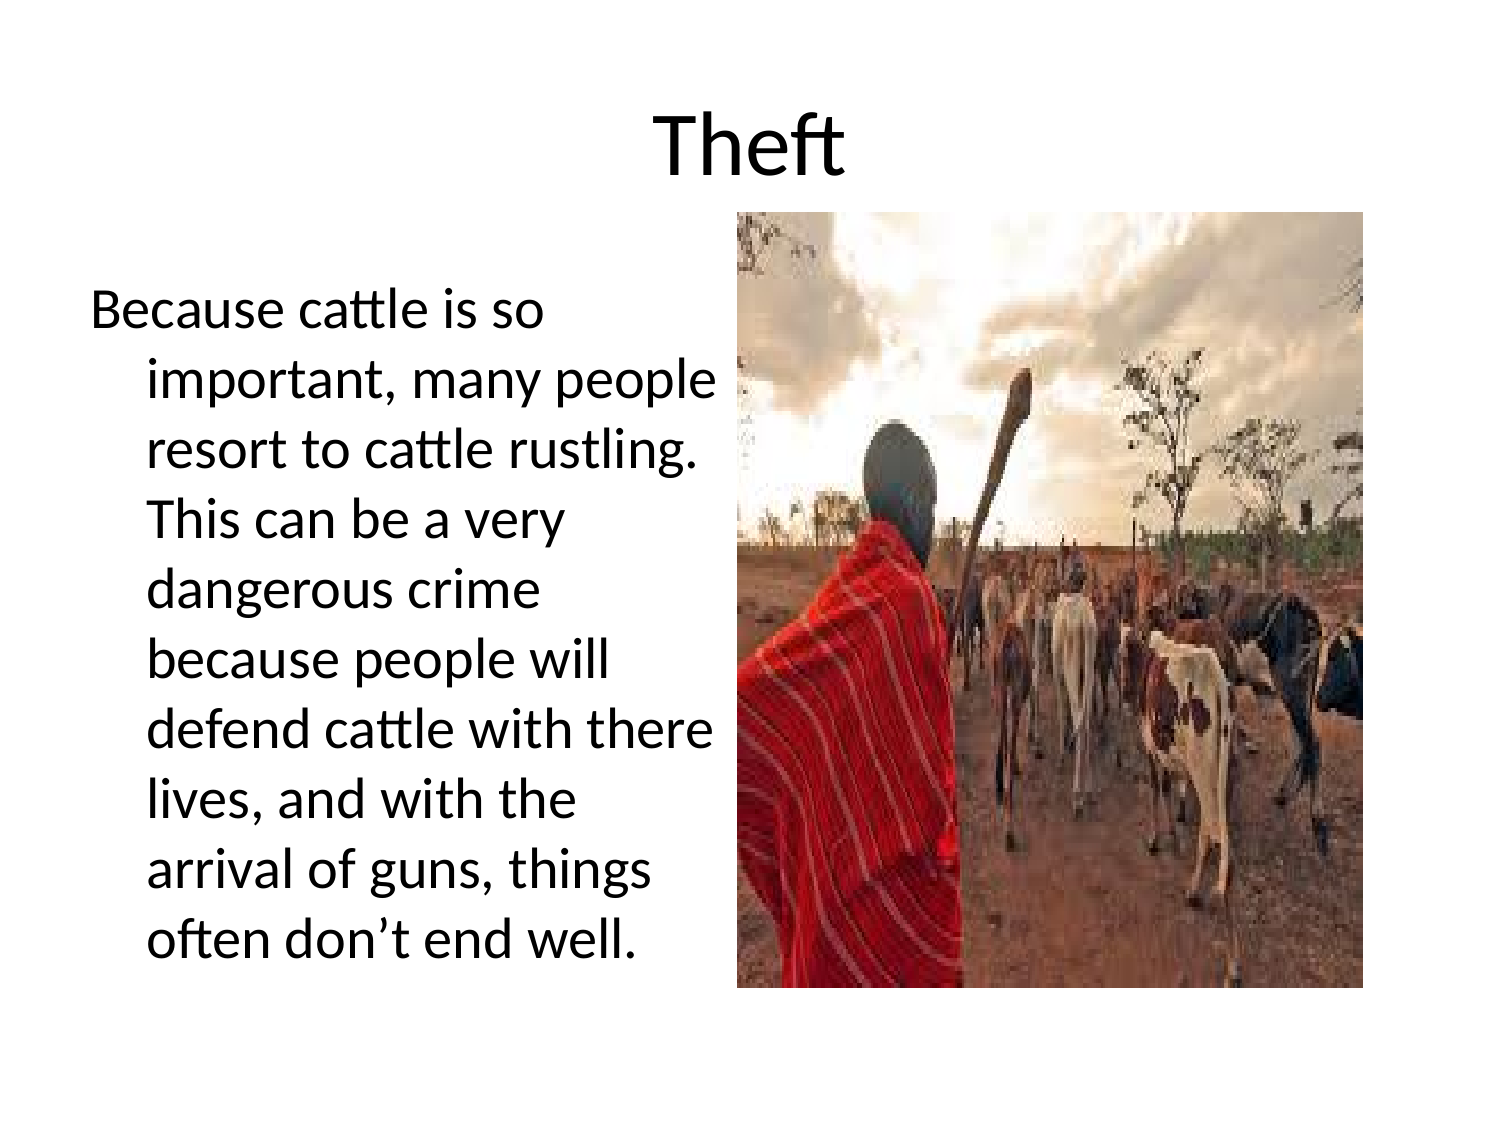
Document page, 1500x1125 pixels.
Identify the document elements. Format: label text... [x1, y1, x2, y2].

title Theft [75, 45, 1425, 233]
list Because cattle is so important, many people resort to cattle rustling. This can be a very dangerous crime because people will defend cattle with there lives, and with the arrival of guns, things often don’t end well. [75, 262, 738, 1005]
picture [737, 212, 1363, 988]
